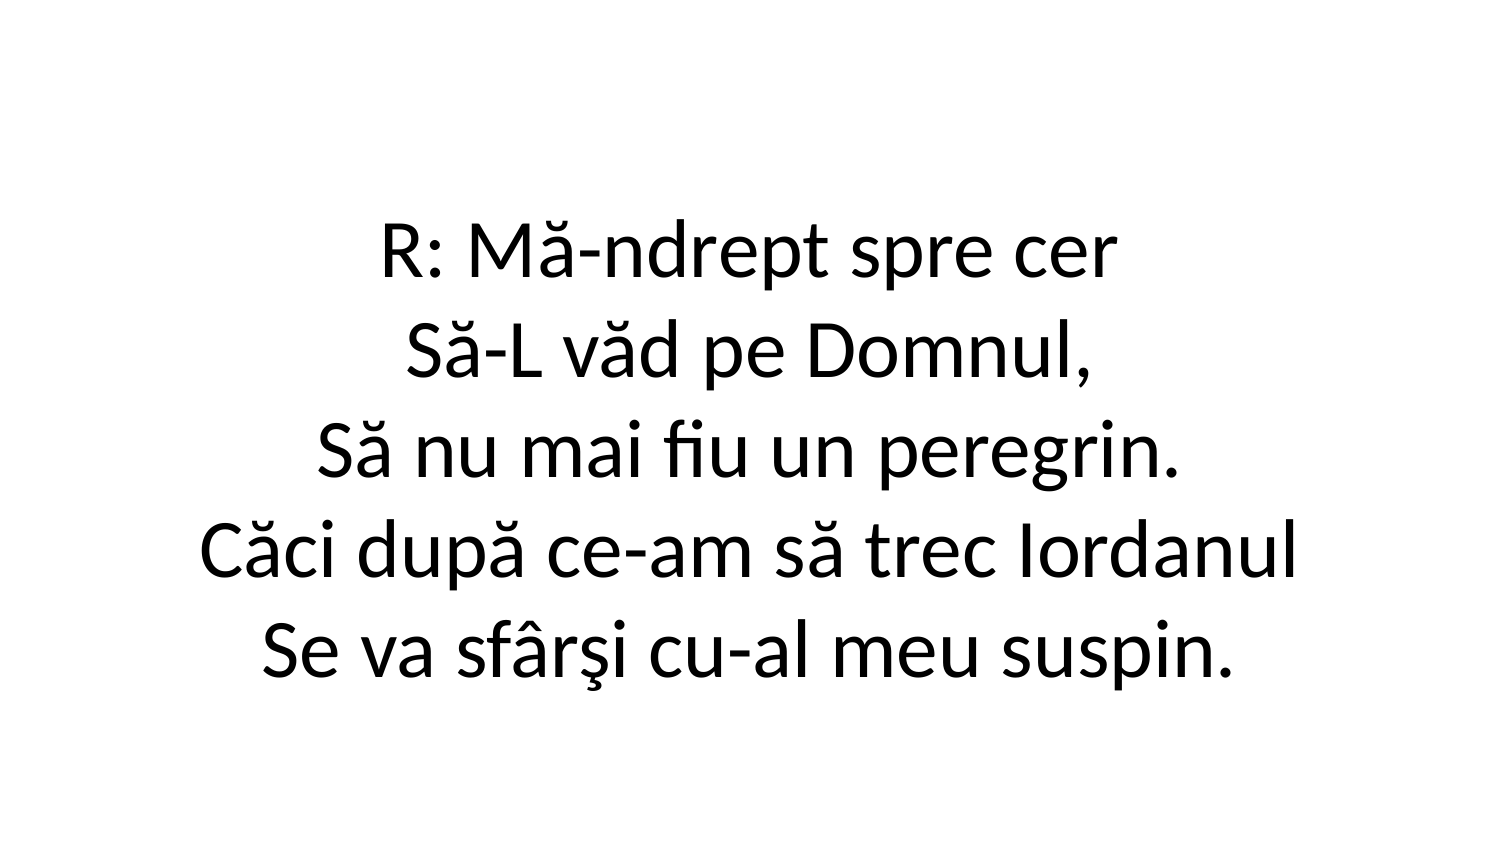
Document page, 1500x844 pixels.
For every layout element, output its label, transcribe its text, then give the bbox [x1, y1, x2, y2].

text_box R: Mă-ndrept spre cer Să-L văd pe Domnul, Să nu mai fiu un peregrin. Căci după ce-am să trec Iordanul Se va sfârşi cu-al meu suspin. [184, 142, 1316, 702]
